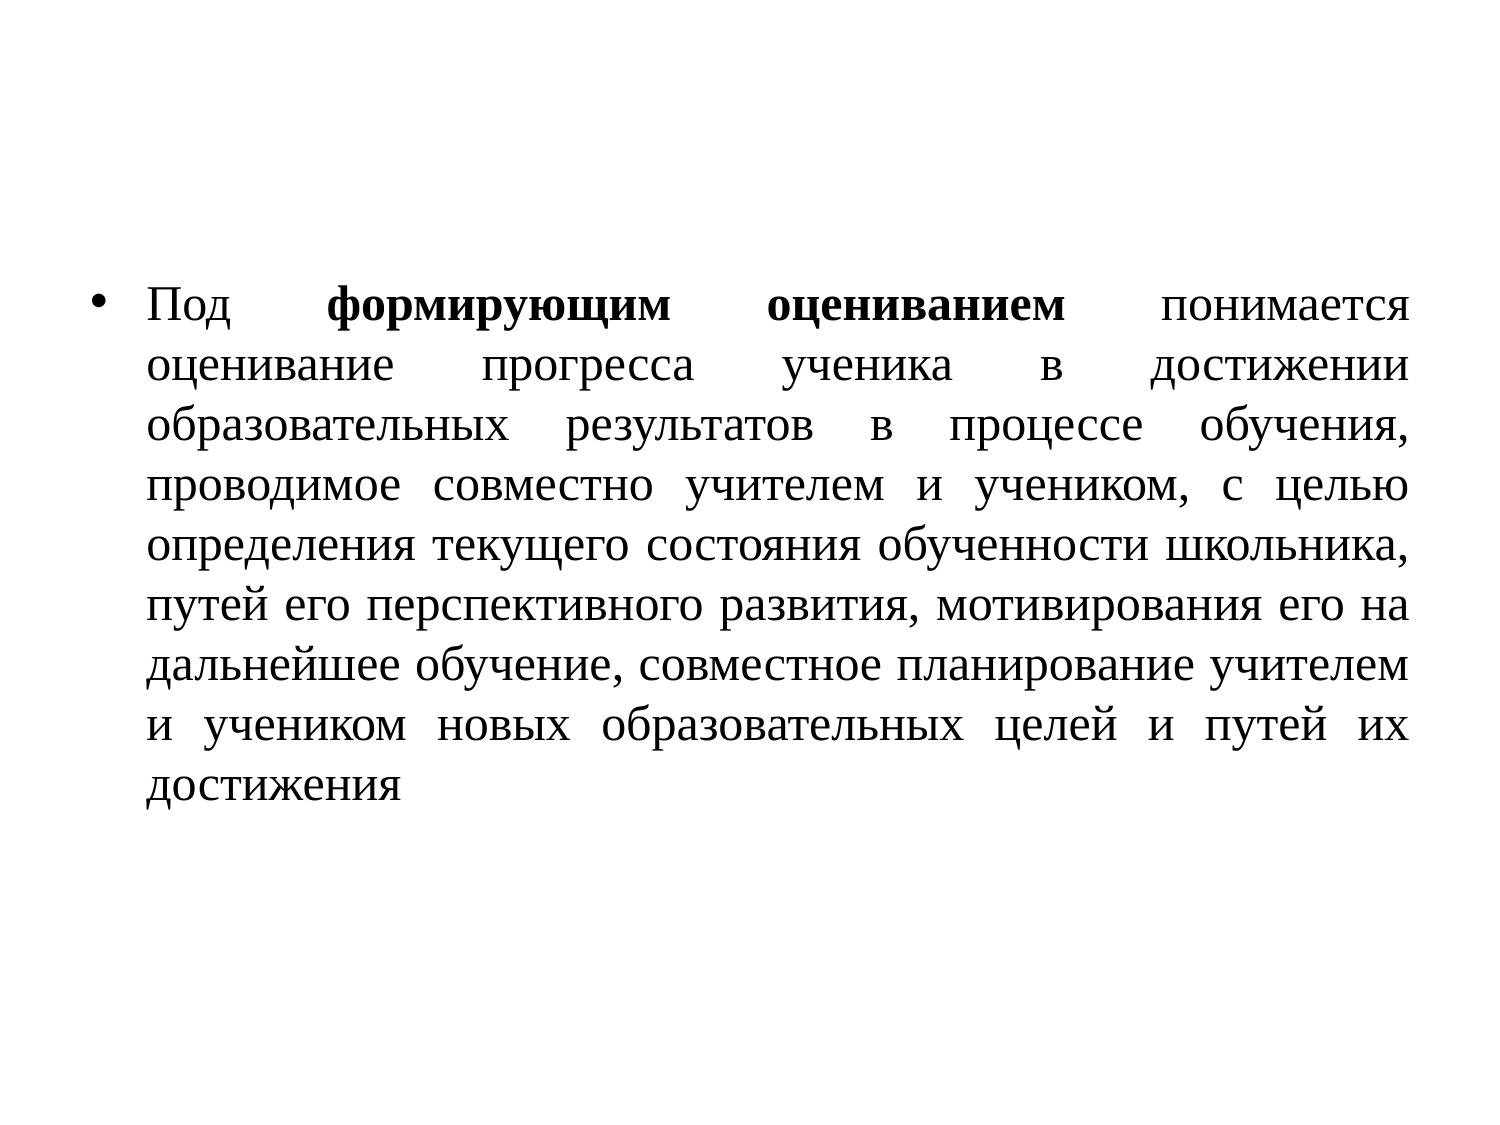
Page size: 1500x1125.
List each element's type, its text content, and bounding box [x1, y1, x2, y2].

list Под формирующим оцениванием понимается оценивание прогресса ученика в достижении образовательных результатов в процессе обучения, проводимое совместно учителем и учеником, с целью определения текущего состояния обученности школьника, путей его перспективного развития, мотивирования его на дальнейшее обучение, совместное планирование учителем и учеником новых образовательных целей и путей их достижения [75, 262, 1425, 1005]
